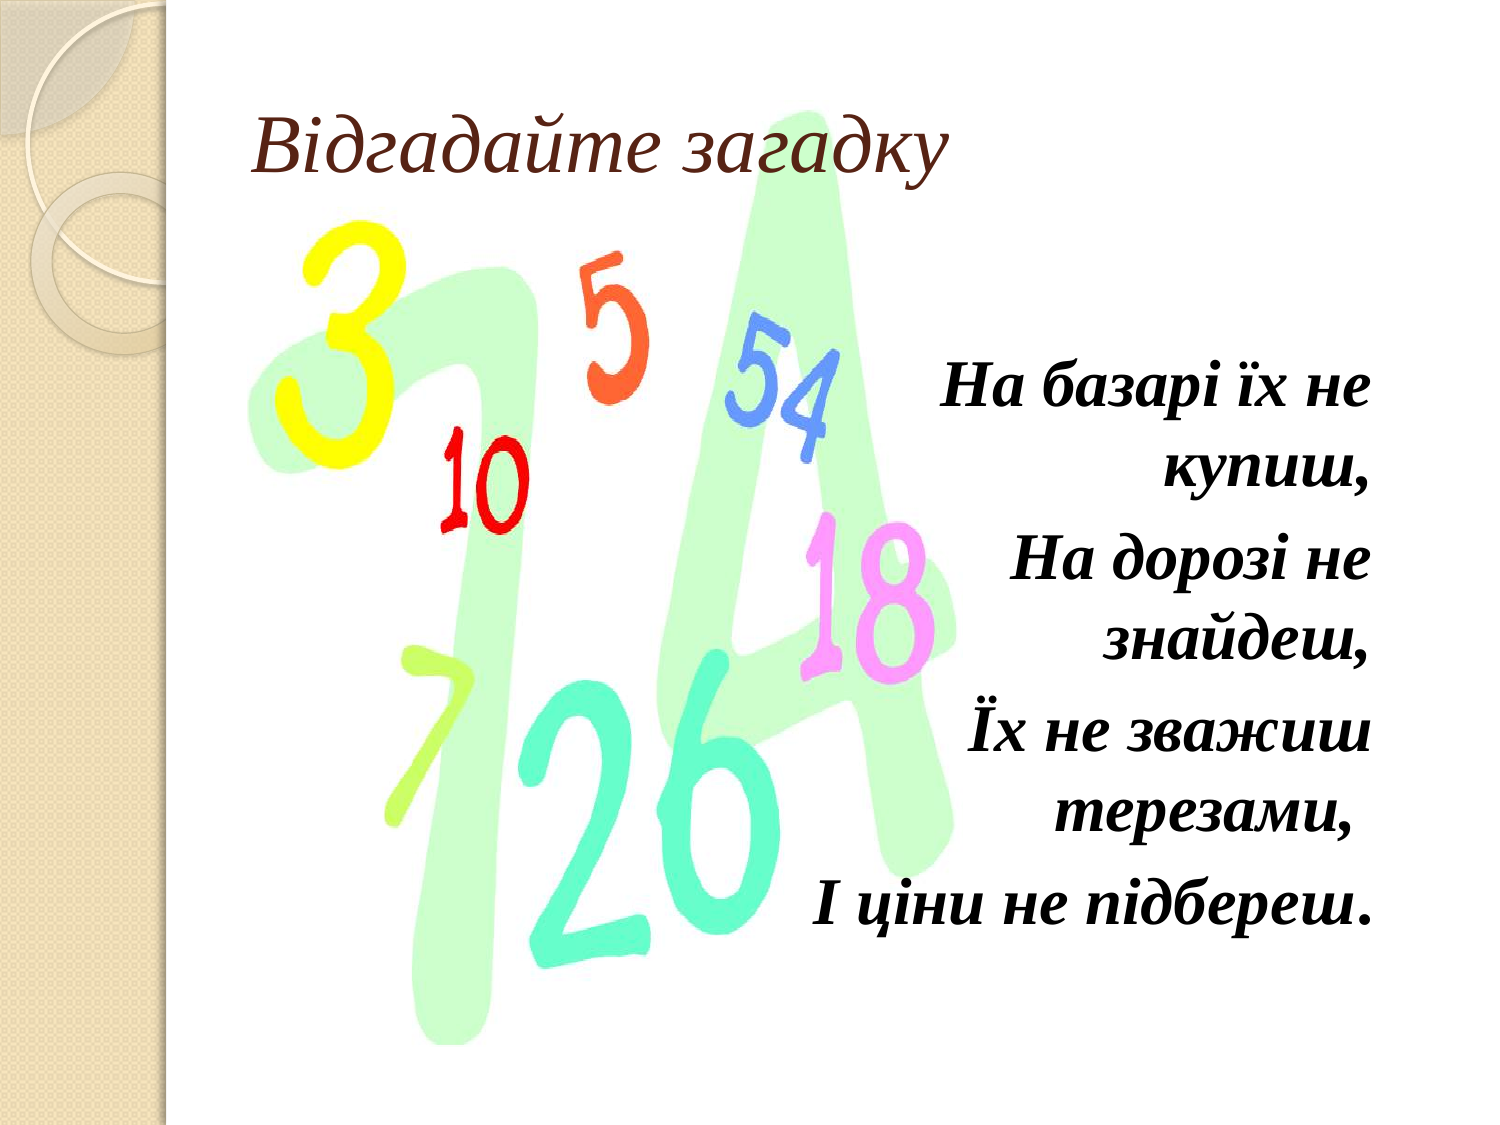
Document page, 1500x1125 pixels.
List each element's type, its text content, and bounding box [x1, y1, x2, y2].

picture [247, 99, 963, 1048]
list На базарі їх не купиш, На дорозі не знайдеш, Їх не зважиш терезами, І ціни не підбереш. [702, 54, 1388, 1000]
title Відгадайте загадку [235, 45, 1466, 233]
